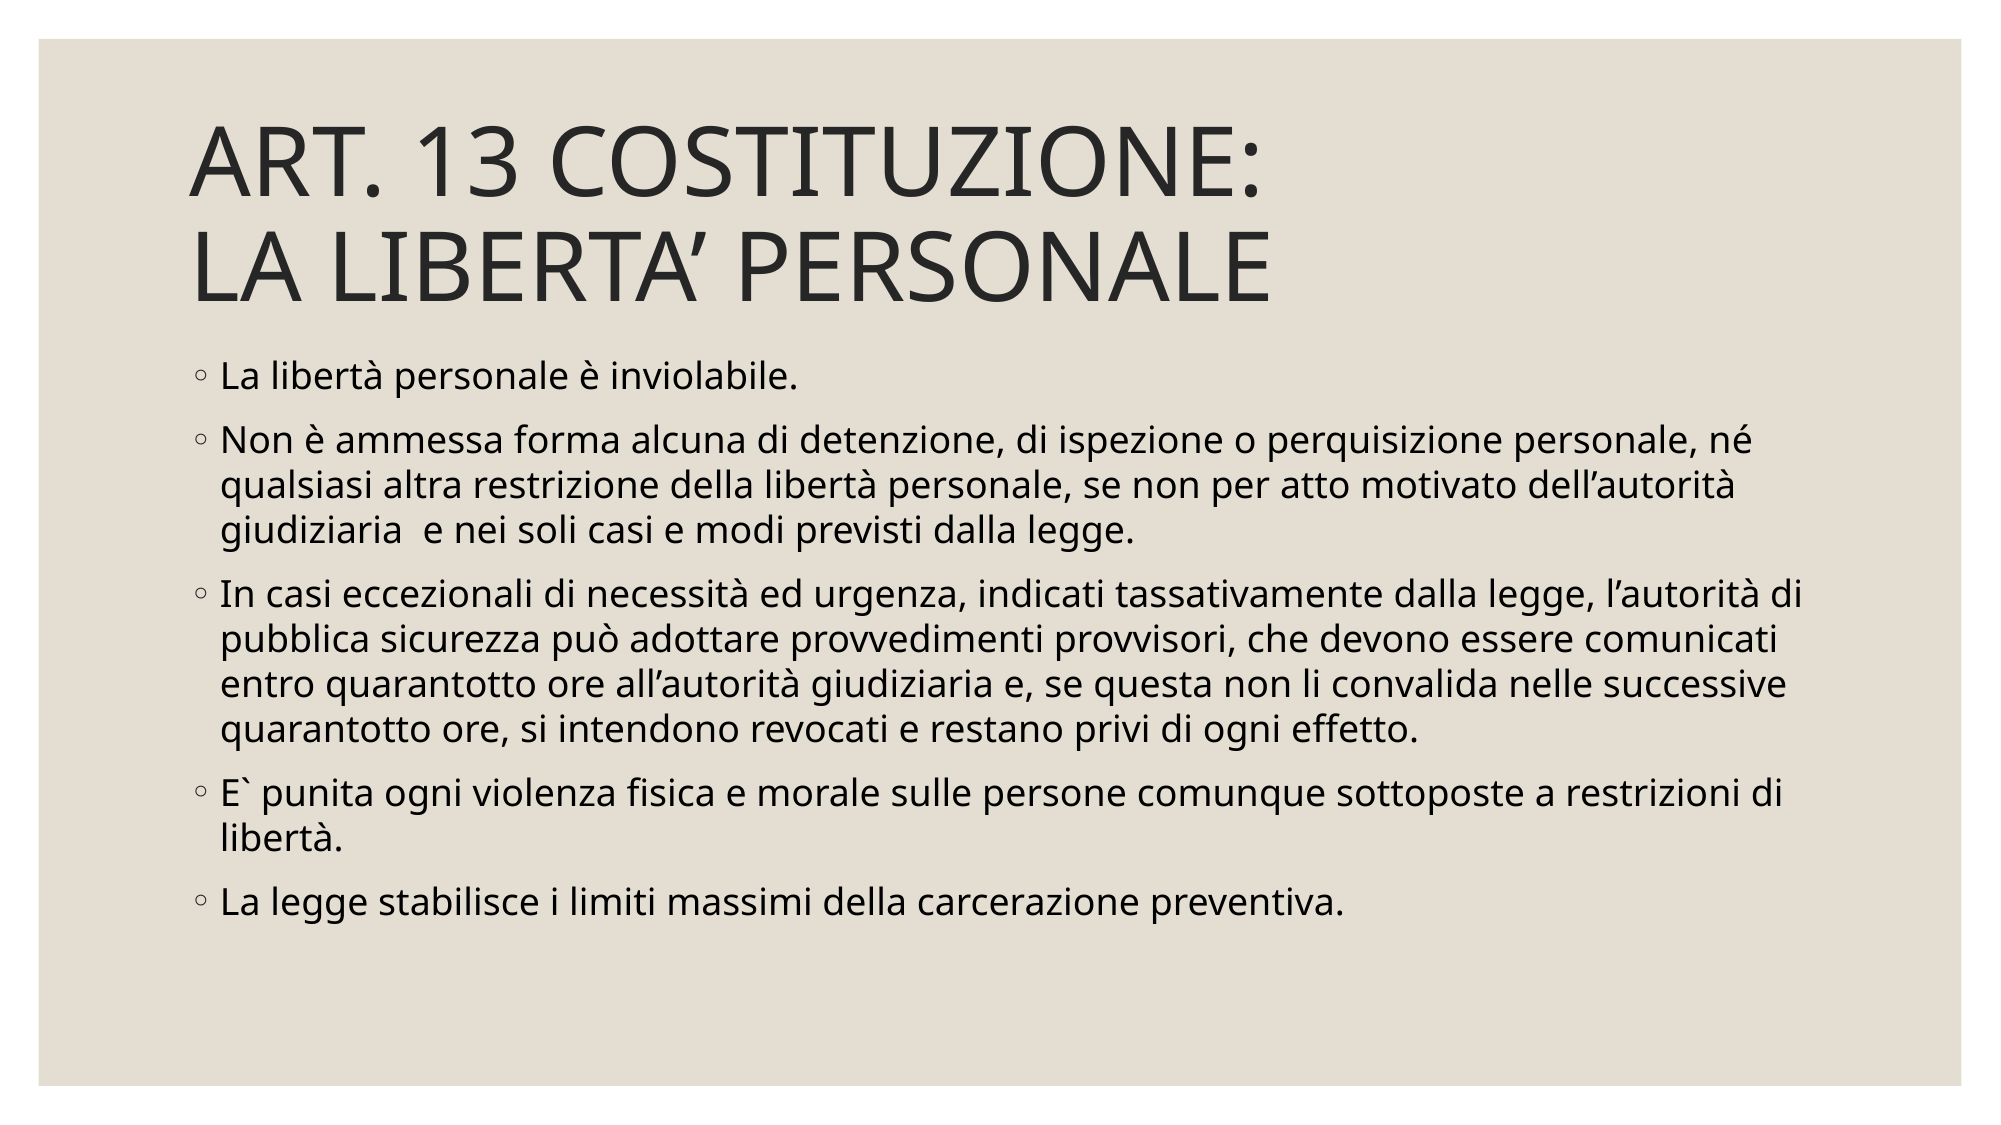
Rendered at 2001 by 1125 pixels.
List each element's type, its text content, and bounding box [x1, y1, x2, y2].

title ART. 13 COSTITUZIONE: LA LIBERTA’ PERSONALE [174, 105, 1825, 331]
list La libertà personale è inviolabile. Non è ammessa forma alcuna di detenzione, di ispezione o perquisizione personale, né qualsiasi altra restrizione della libertà personale, se non per atto motivato dell’autorità giudiziaria e nei soli casi e modi previsti dalla legge. In casi eccezionali di necessità ed urgenza, indicati tassativamente dalla legge, l’autorità di pubblica sicurezza può adottare provvedimenti provvisori, che devono essere comunicati entro quarantotto ore all’autorità giudiziaria e, se questa non li convalida nelle successive quarantotto ore, si intendono revocati e restano privi di ogni effetto. E` punita ogni violenza fisica e morale sulle persone comunque sottoposte a restrizioni di libertà. La legge stabilisce i limiti massimi della carcerazione preventiva. [174, 345, 1825, 990]
